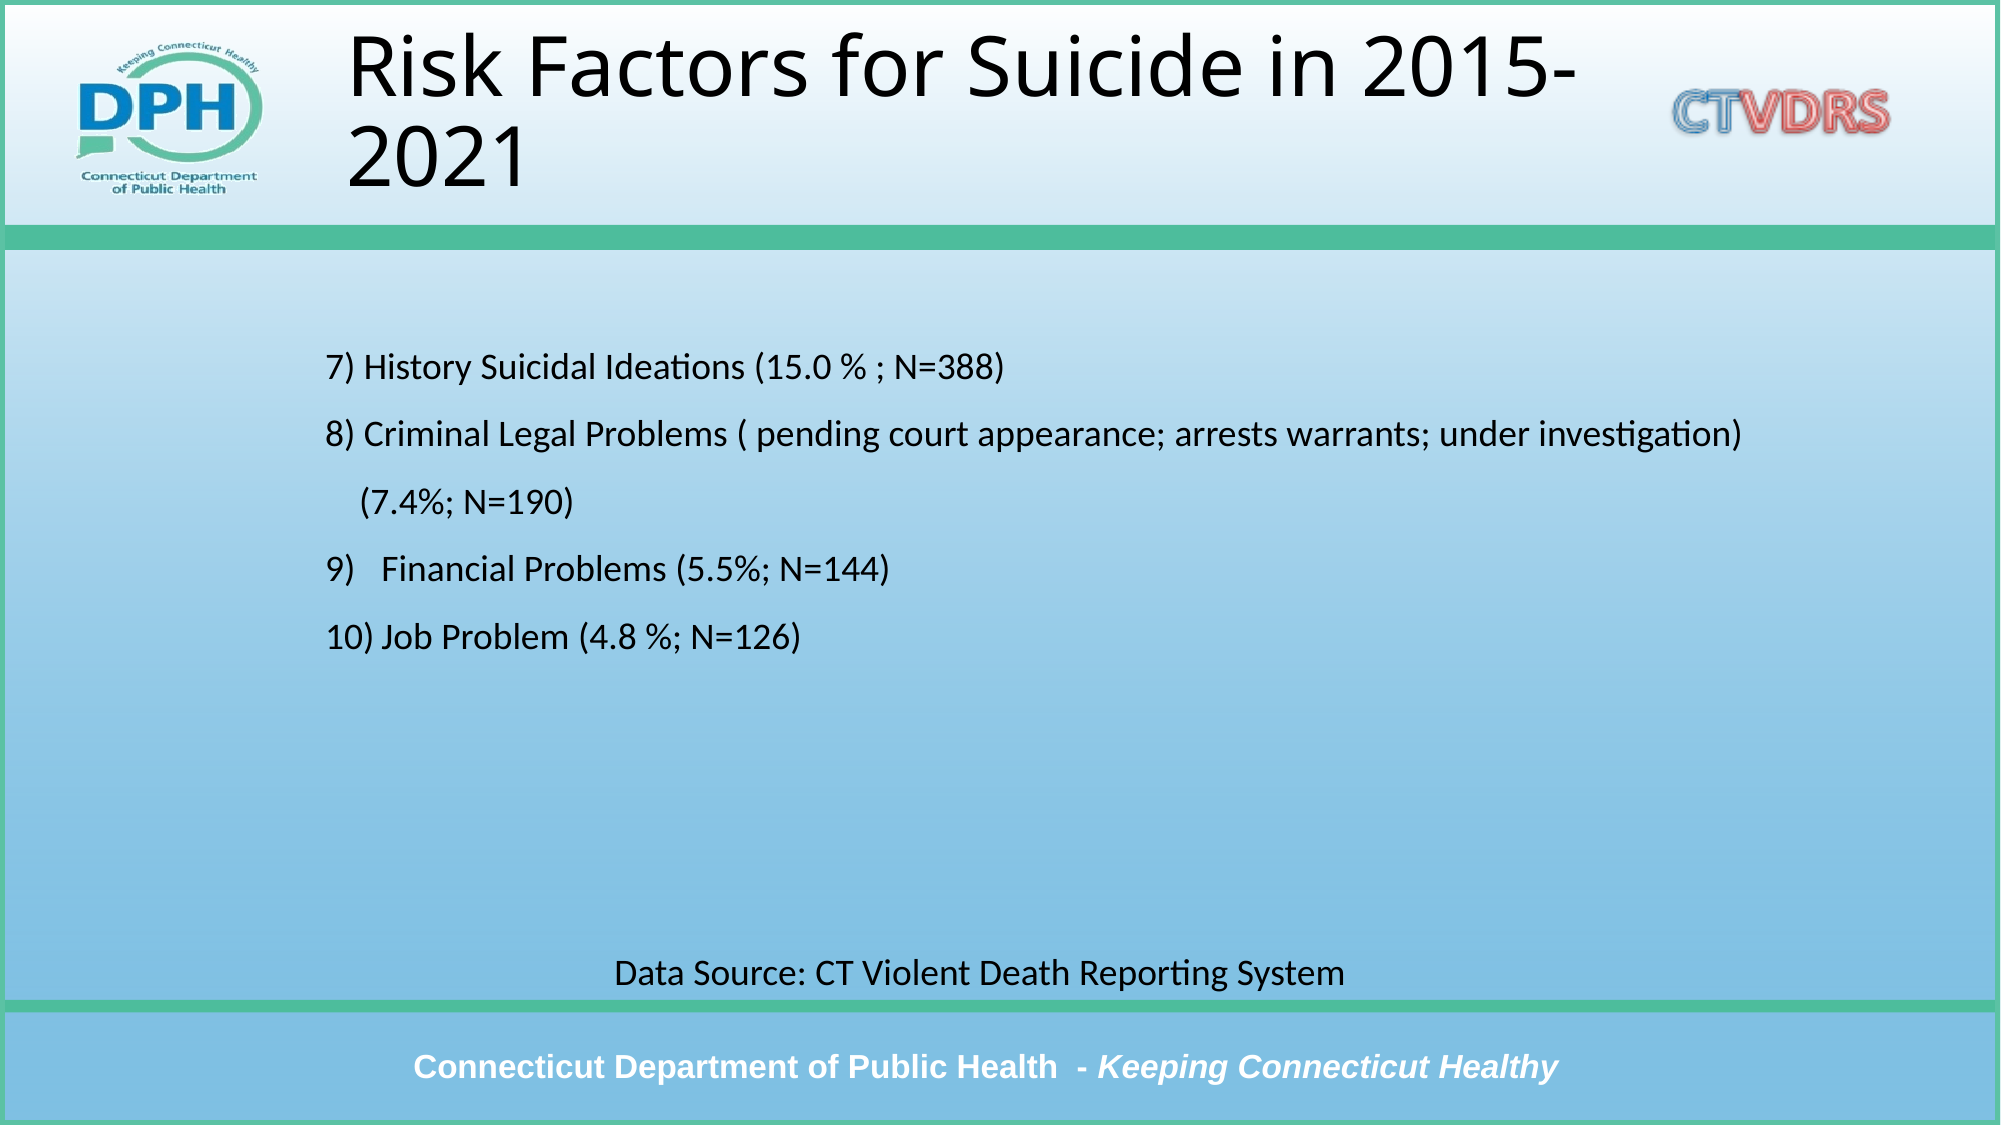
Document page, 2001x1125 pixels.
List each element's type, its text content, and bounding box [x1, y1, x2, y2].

picture [1655, 64, 1934, 166]
title Risk Factors for Suicide in 2015-2021 [331, 4, 1750, 225]
text_box 7) History Suicidal Ideations (15.0 % ; N=388) 8) Criminal Legal Problems ( pending court appearance; arrests warrants; under investigation) (7.4%; N=190) Financial Problems (5.5%; N=144) Job Problem (4.8 %; N=126) [235, 312, 1889, 800]
text_box Data Source: CT Violent Death Reporting System [599, 940, 1362, 1001]
picture [66, 37, 270, 199]
